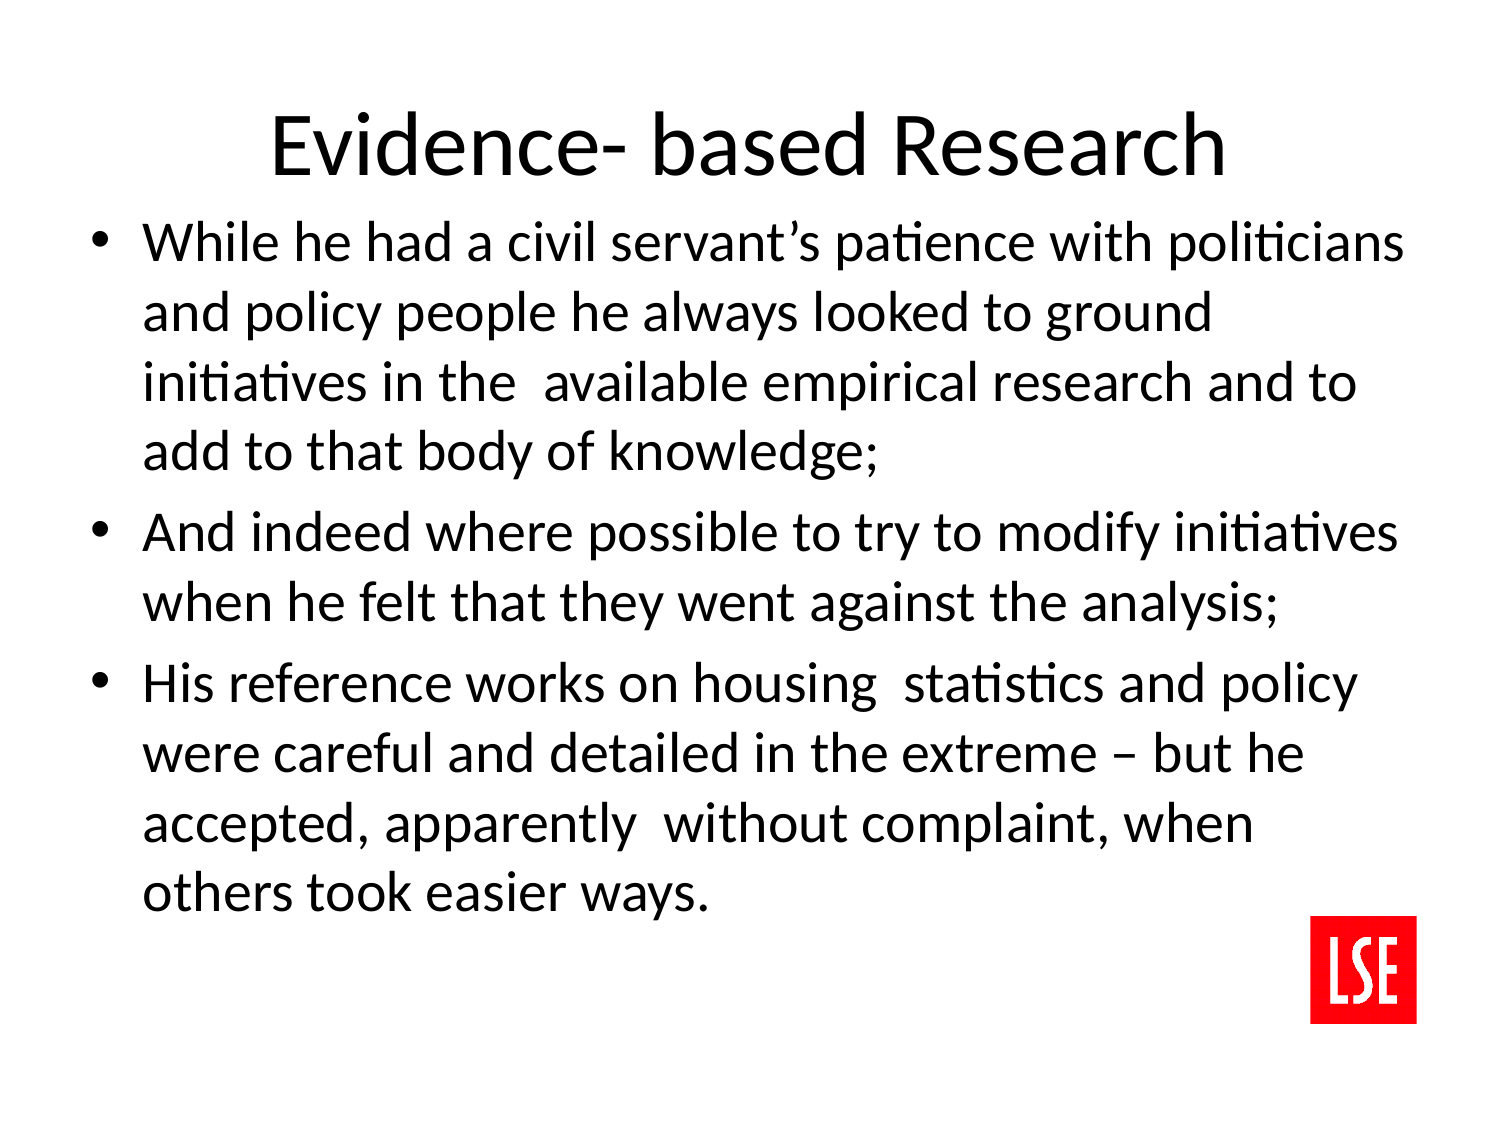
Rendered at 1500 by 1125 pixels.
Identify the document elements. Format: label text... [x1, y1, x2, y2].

title Evidence- based Research [75, 45, 1425, 196]
picture [1310, 916, 1417, 1024]
list While he had a civil servant’s patience with politicians and policy people he always looked to ground initiatives in the available empirical research and to add to that body of knowledge; And indeed where possible to try to modify initiatives when he felt that they went against the analysis; His reference works on housing statistics and policy were careful and detailed in the extreme – but he accepted, apparently without complaint, when others took easier ways. [75, 196, 1425, 1005]
